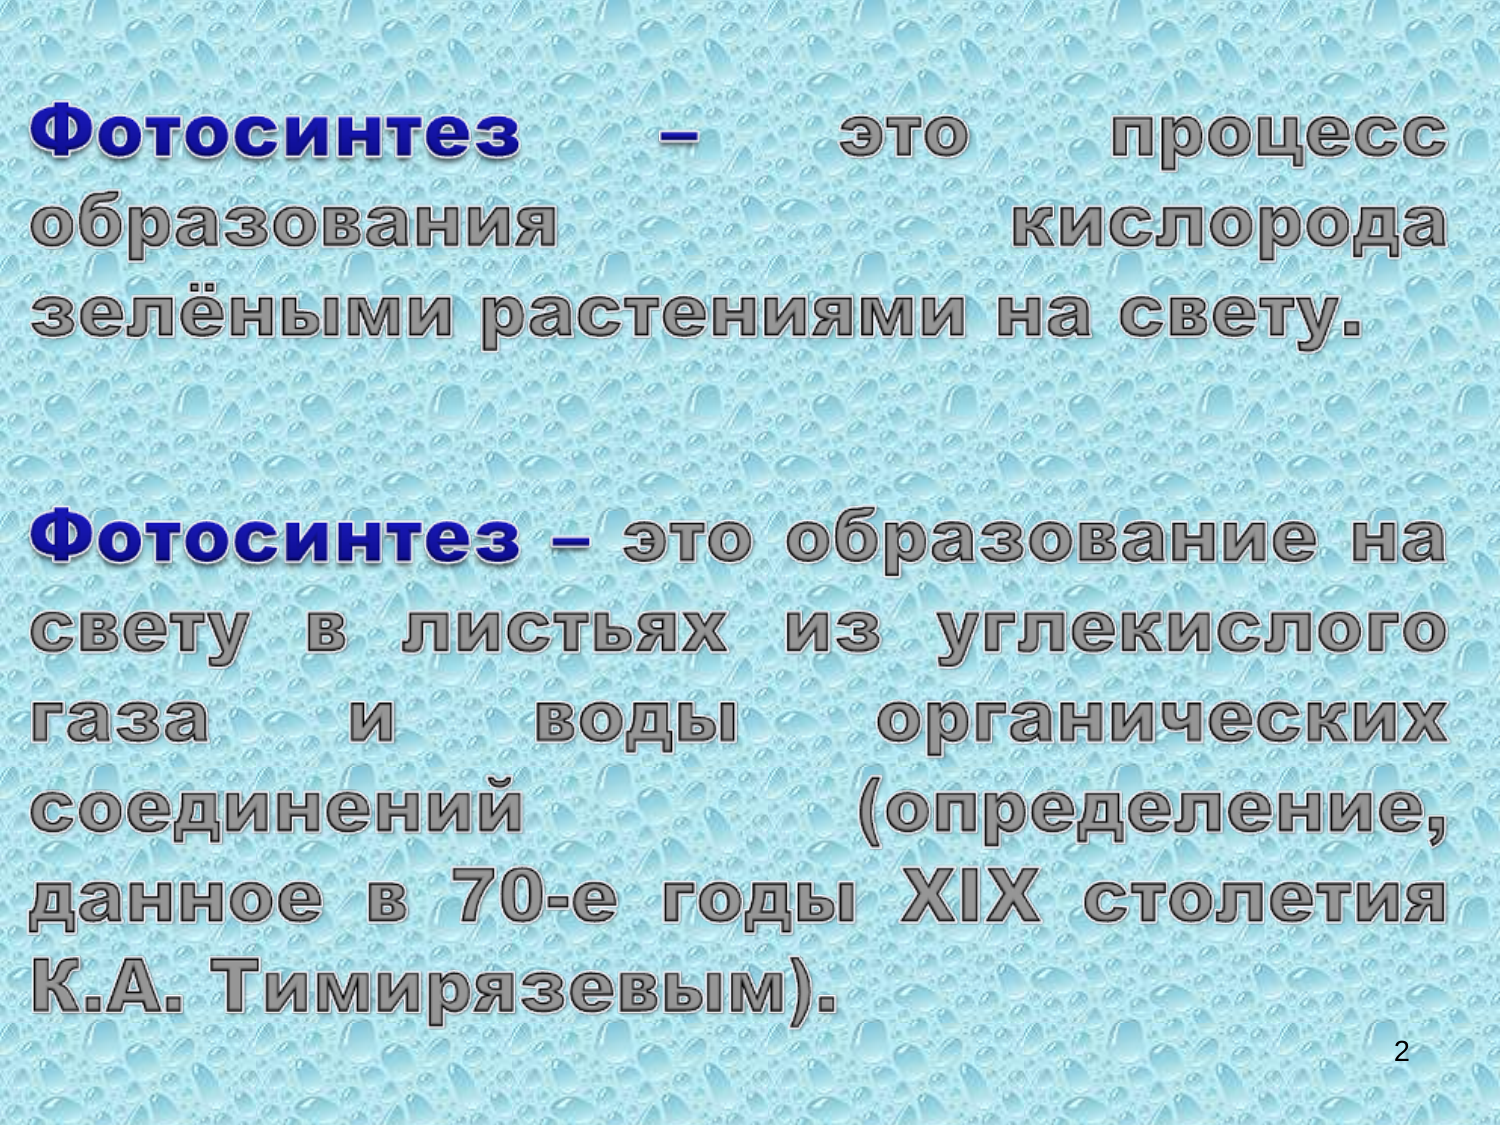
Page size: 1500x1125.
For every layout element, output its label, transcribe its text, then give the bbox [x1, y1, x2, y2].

picture [0, 0, 1500, 1125]
slide_number 2 [1074, 1054, 1426, 1103]
